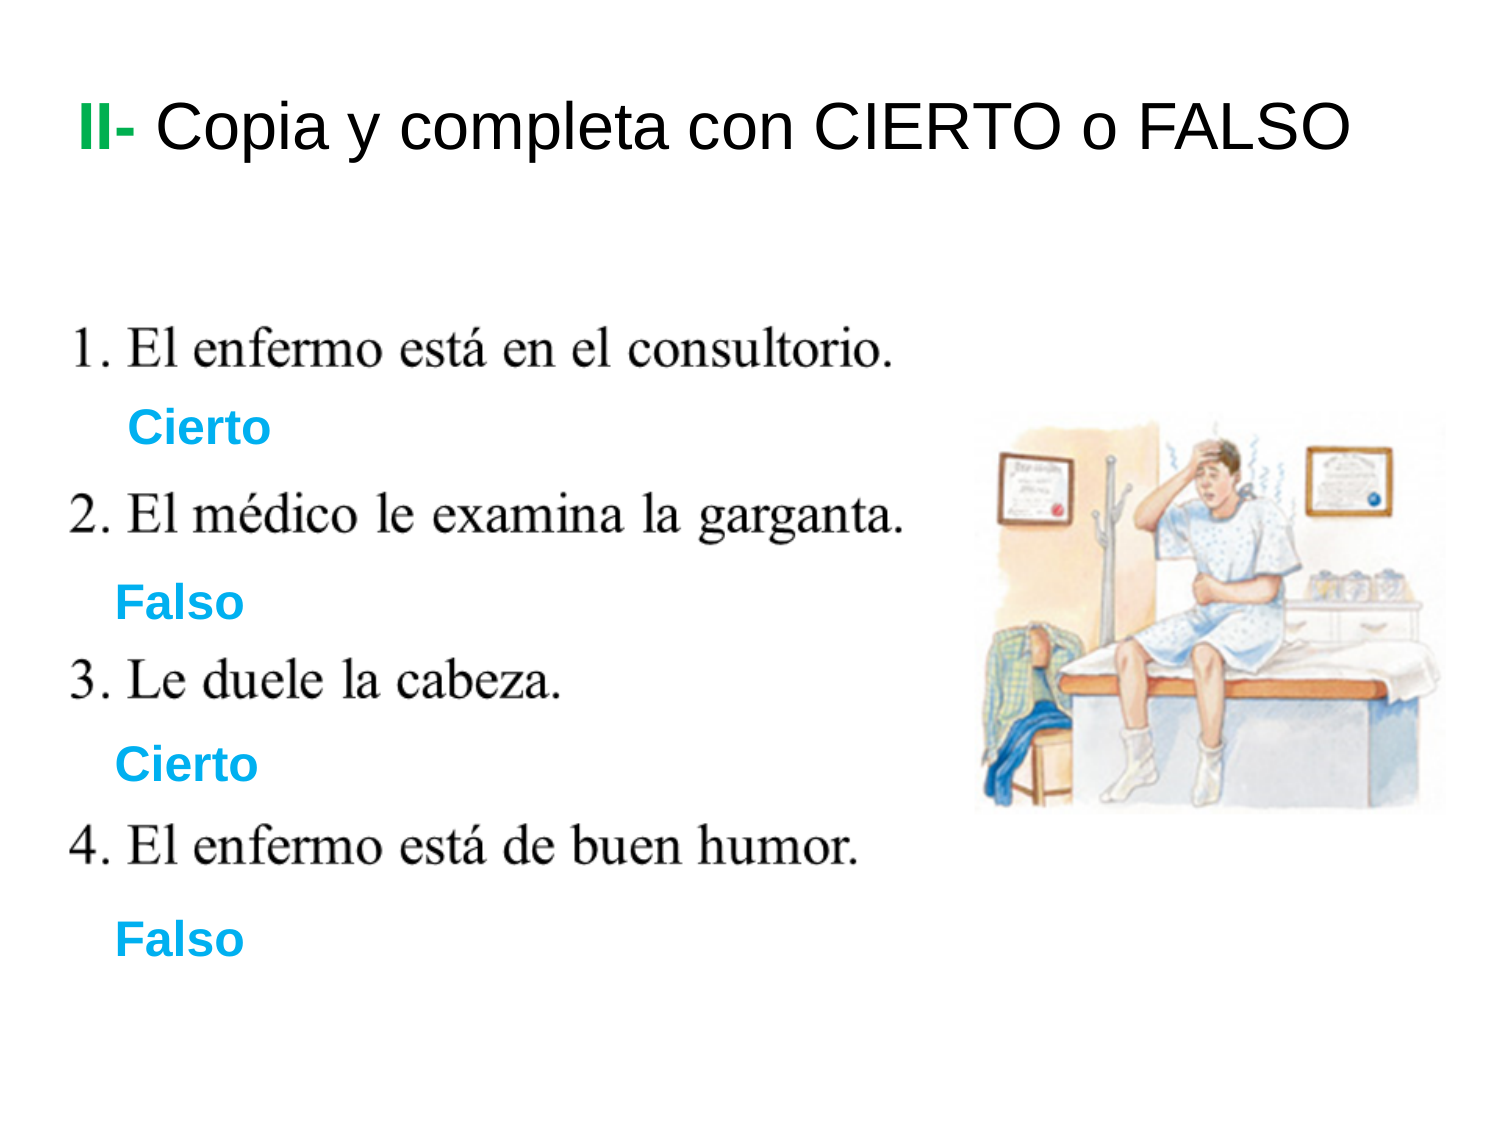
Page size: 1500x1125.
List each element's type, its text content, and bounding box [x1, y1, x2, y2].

list II- Copia y completa con CIERTO o FALSO [62, 75, 1413, 273]
picture [0, 275, 1500, 968]
